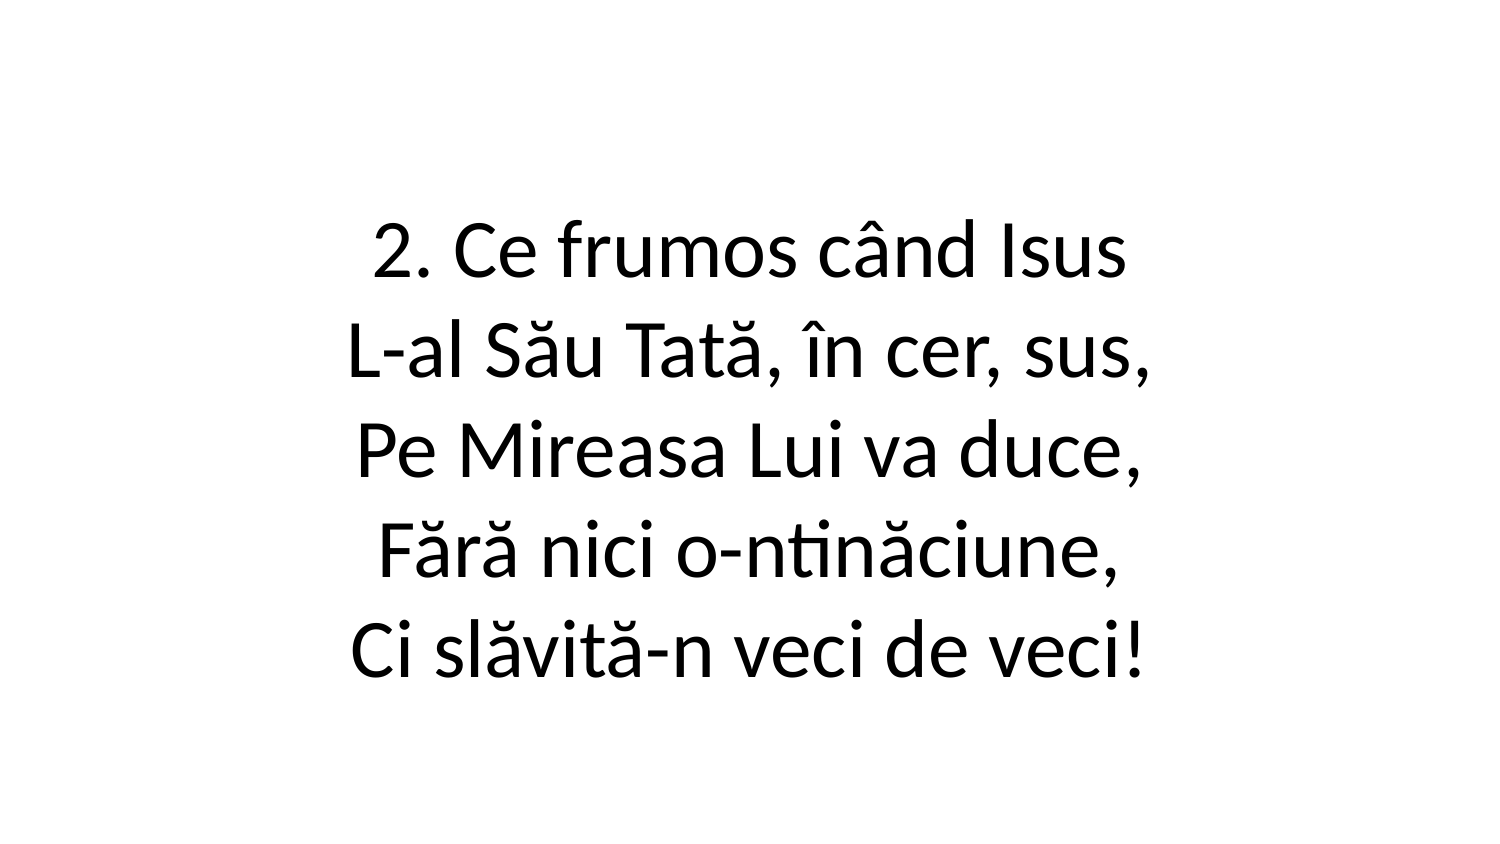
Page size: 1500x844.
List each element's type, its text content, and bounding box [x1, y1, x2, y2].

text_box 2. Ce frumos când Isus L-al Său Tată, în cer, sus, Pe Mireasa Lui va duce, Fără nici o-ntinăciune, Ci slăvită-n veci de veci! [331, 142, 1169, 702]
